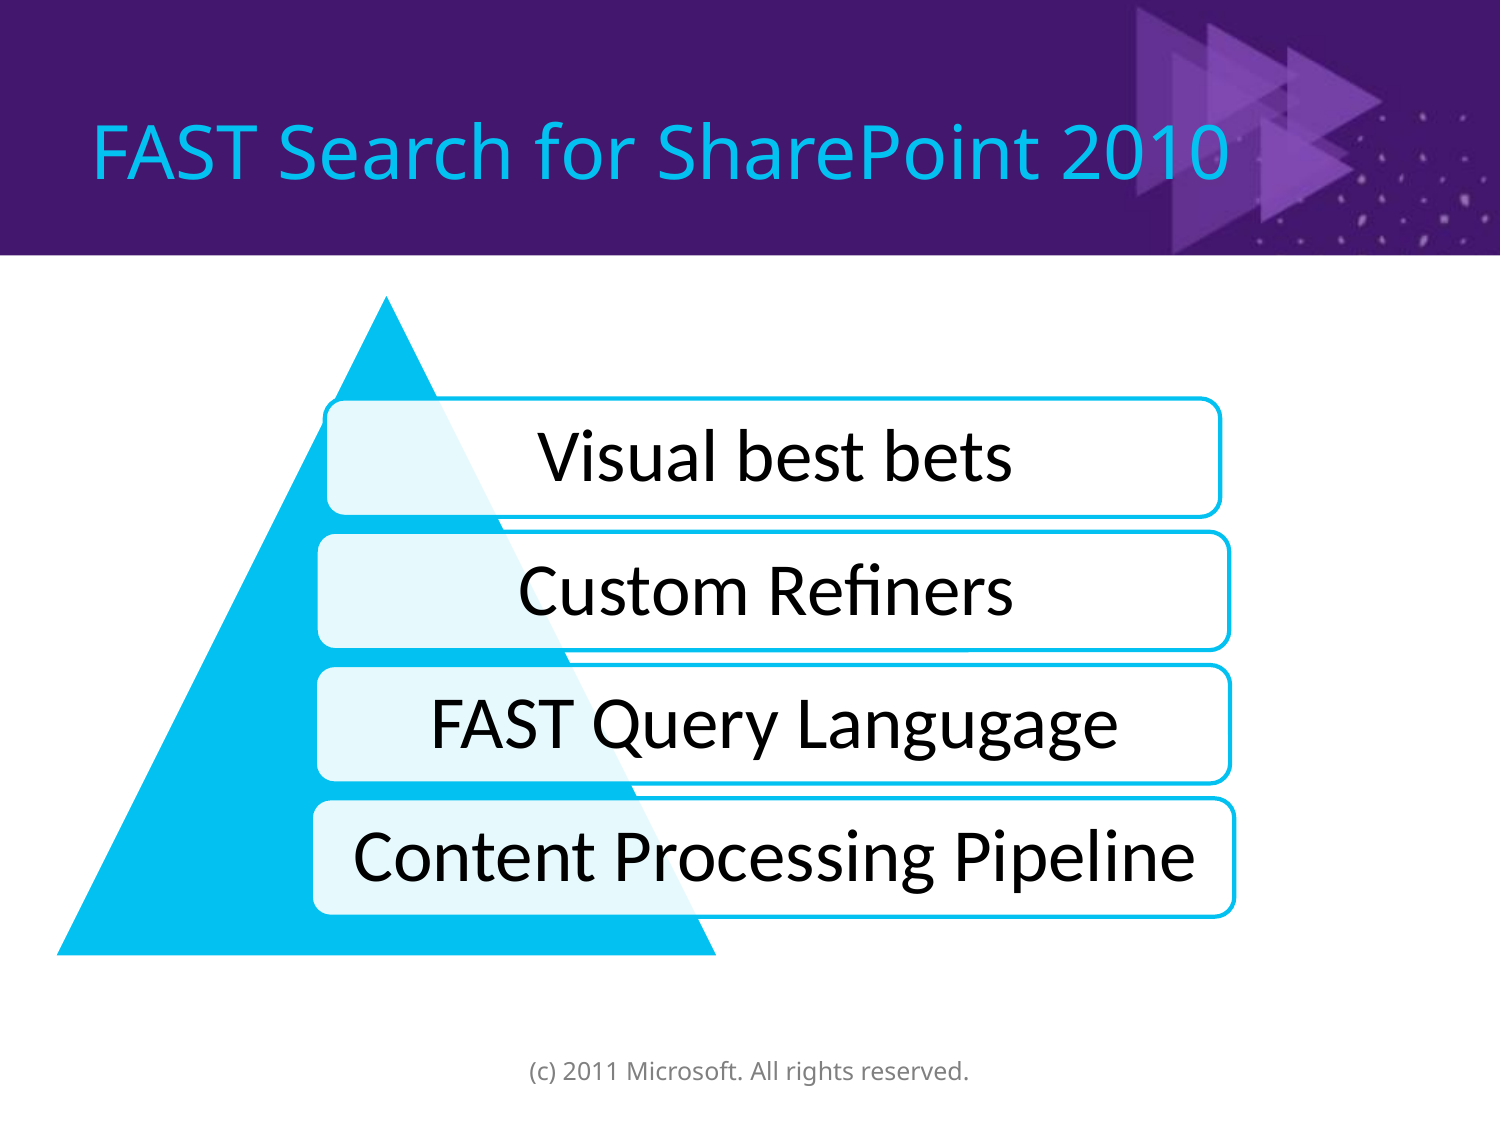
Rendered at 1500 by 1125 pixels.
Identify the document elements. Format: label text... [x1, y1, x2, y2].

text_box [52, 290, 1353, 958]
title FAST Search for SharePoint 2010 [75, 56, 1425, 244]
footer (c) 2011 Microsoft. All rights reserved. [512, 1042, 988, 1103]
picture [0, 0, 1500, 255]
